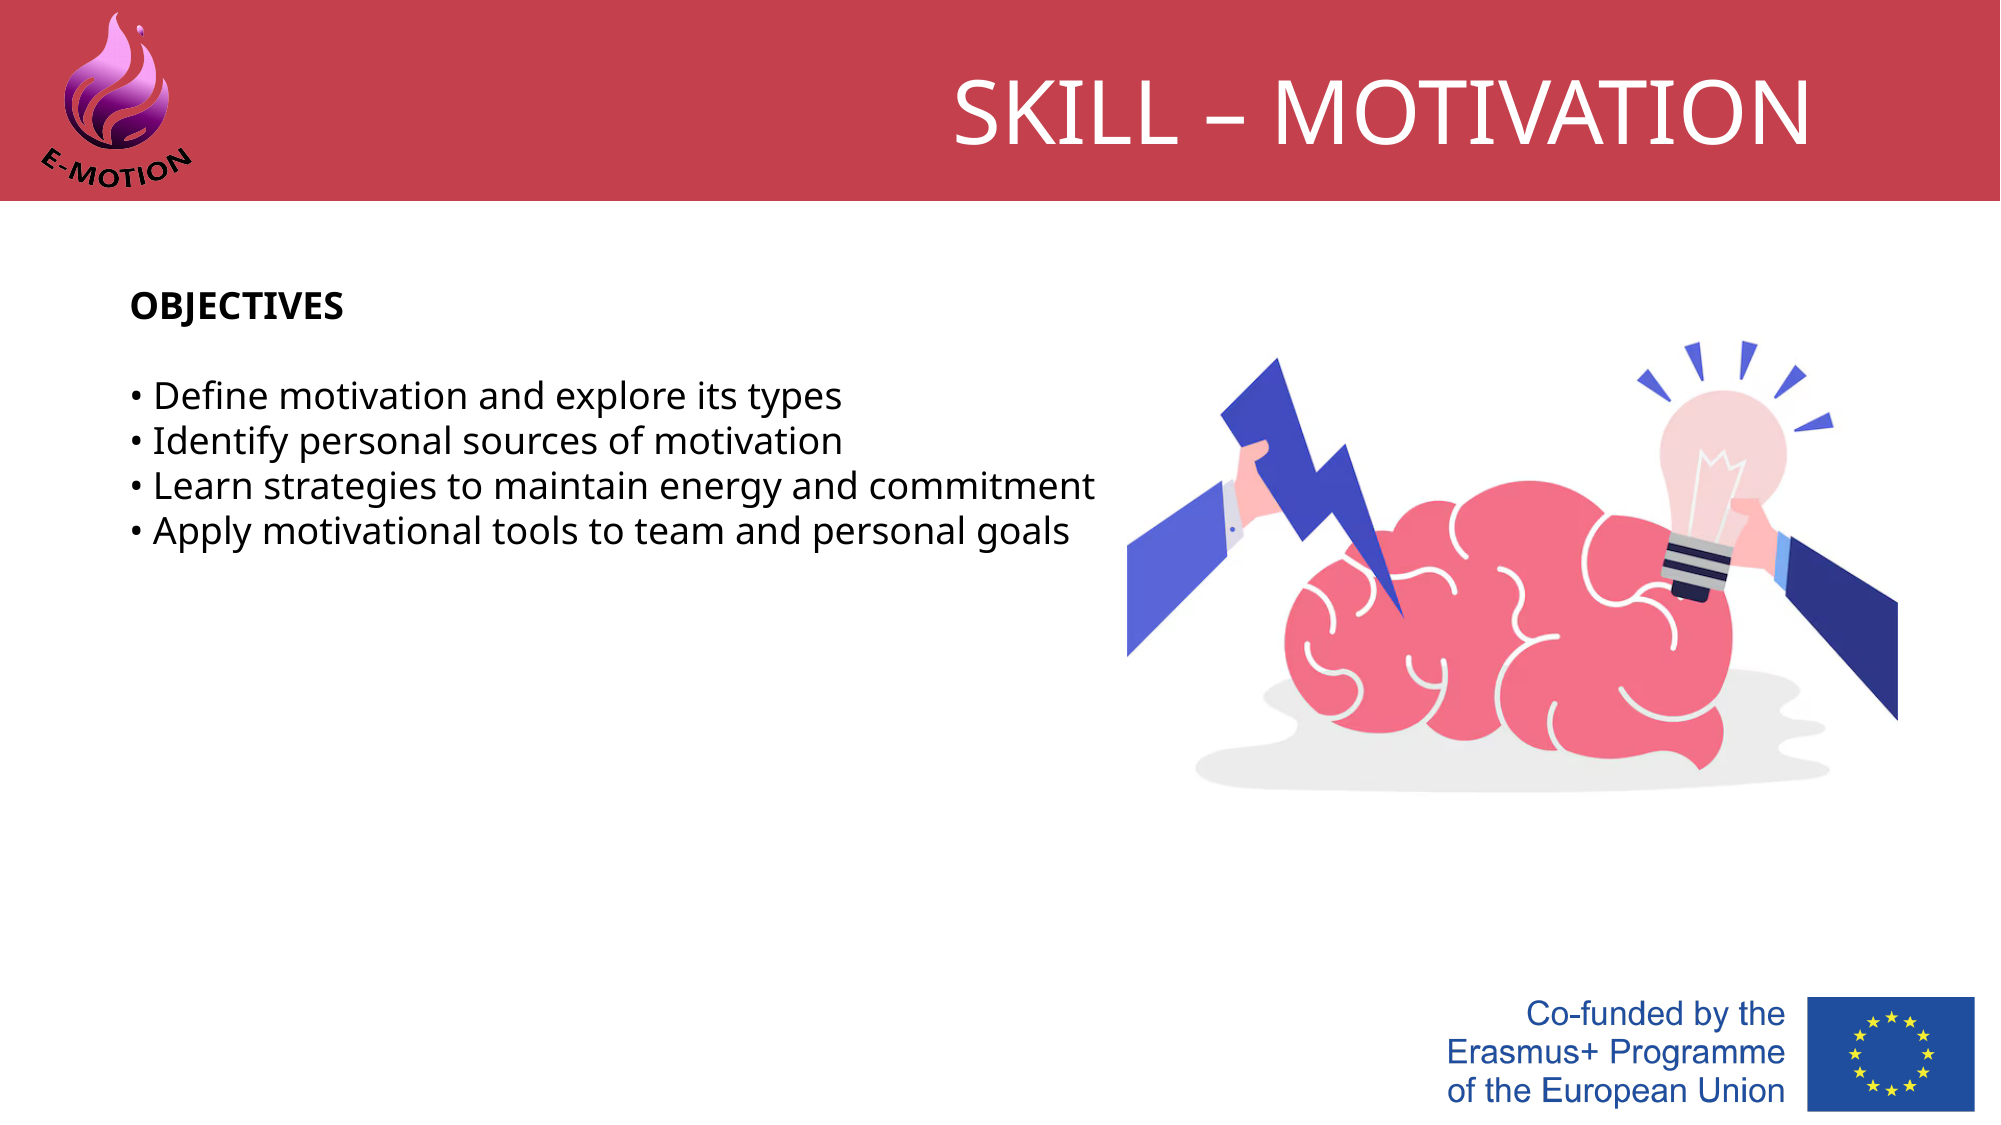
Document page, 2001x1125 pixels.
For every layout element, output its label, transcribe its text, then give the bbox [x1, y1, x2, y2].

text_box OBJECTIVES • Define motivation and explore its types • Identify personal sources of motivation • Learn strategies to maintain energy and commitment • Apply motivational tools to team and personal goals [114, 274, 1128, 560]
text_box SKILL – MOTIVATION [572, 41, 1831, 281]
picture [1126, 281, 1899, 843]
picture [0, 0, 253, 247]
